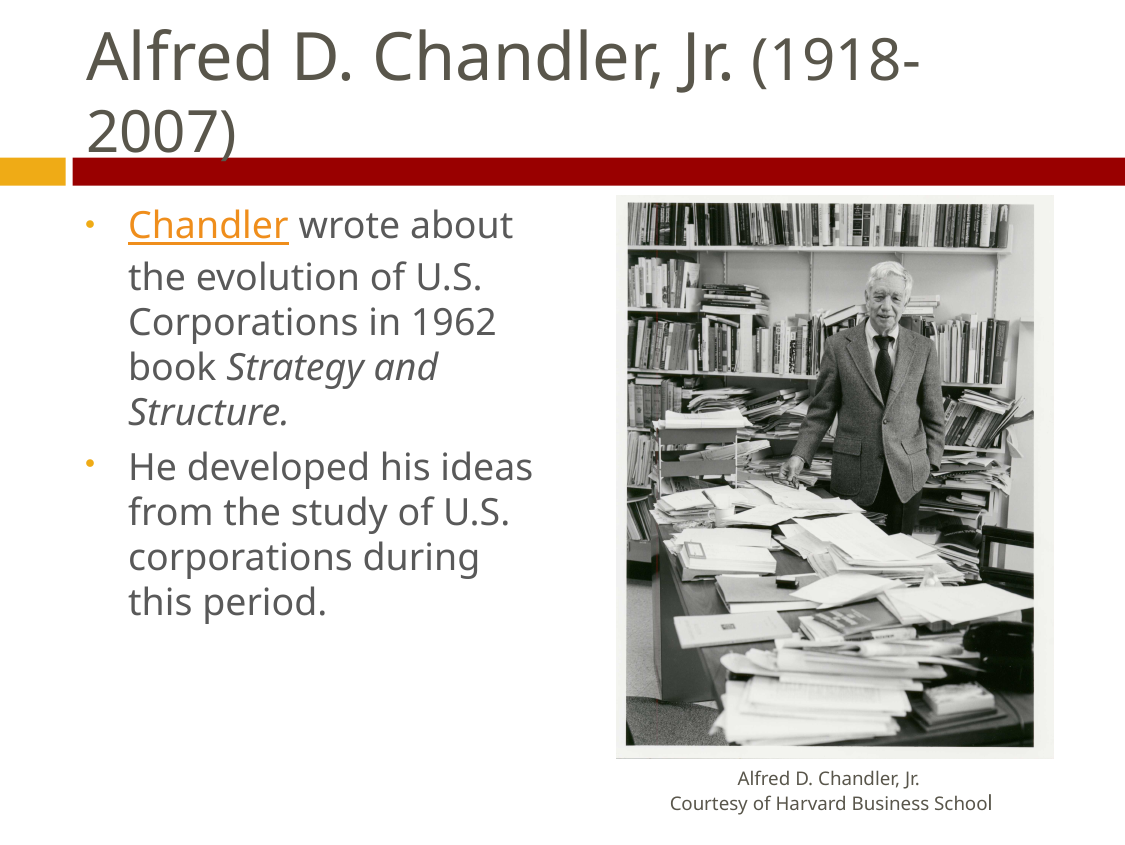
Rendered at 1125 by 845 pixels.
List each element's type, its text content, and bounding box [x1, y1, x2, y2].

text_box Alfred D. Chandler, Jr. Courtesy of Harvard Business School [562, 759, 1100, 822]
list Chandler wrote about the evolution of U.S. Corporations in 1962 book Strategy and Structure. He developed his ideas from the study of U.S. corporations during this period. [74, 195, 554, 760]
title Alfred D. Chandler, Jr. (1918-2007) [74, 27, 1079, 151]
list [595, 195, 1075, 760]
